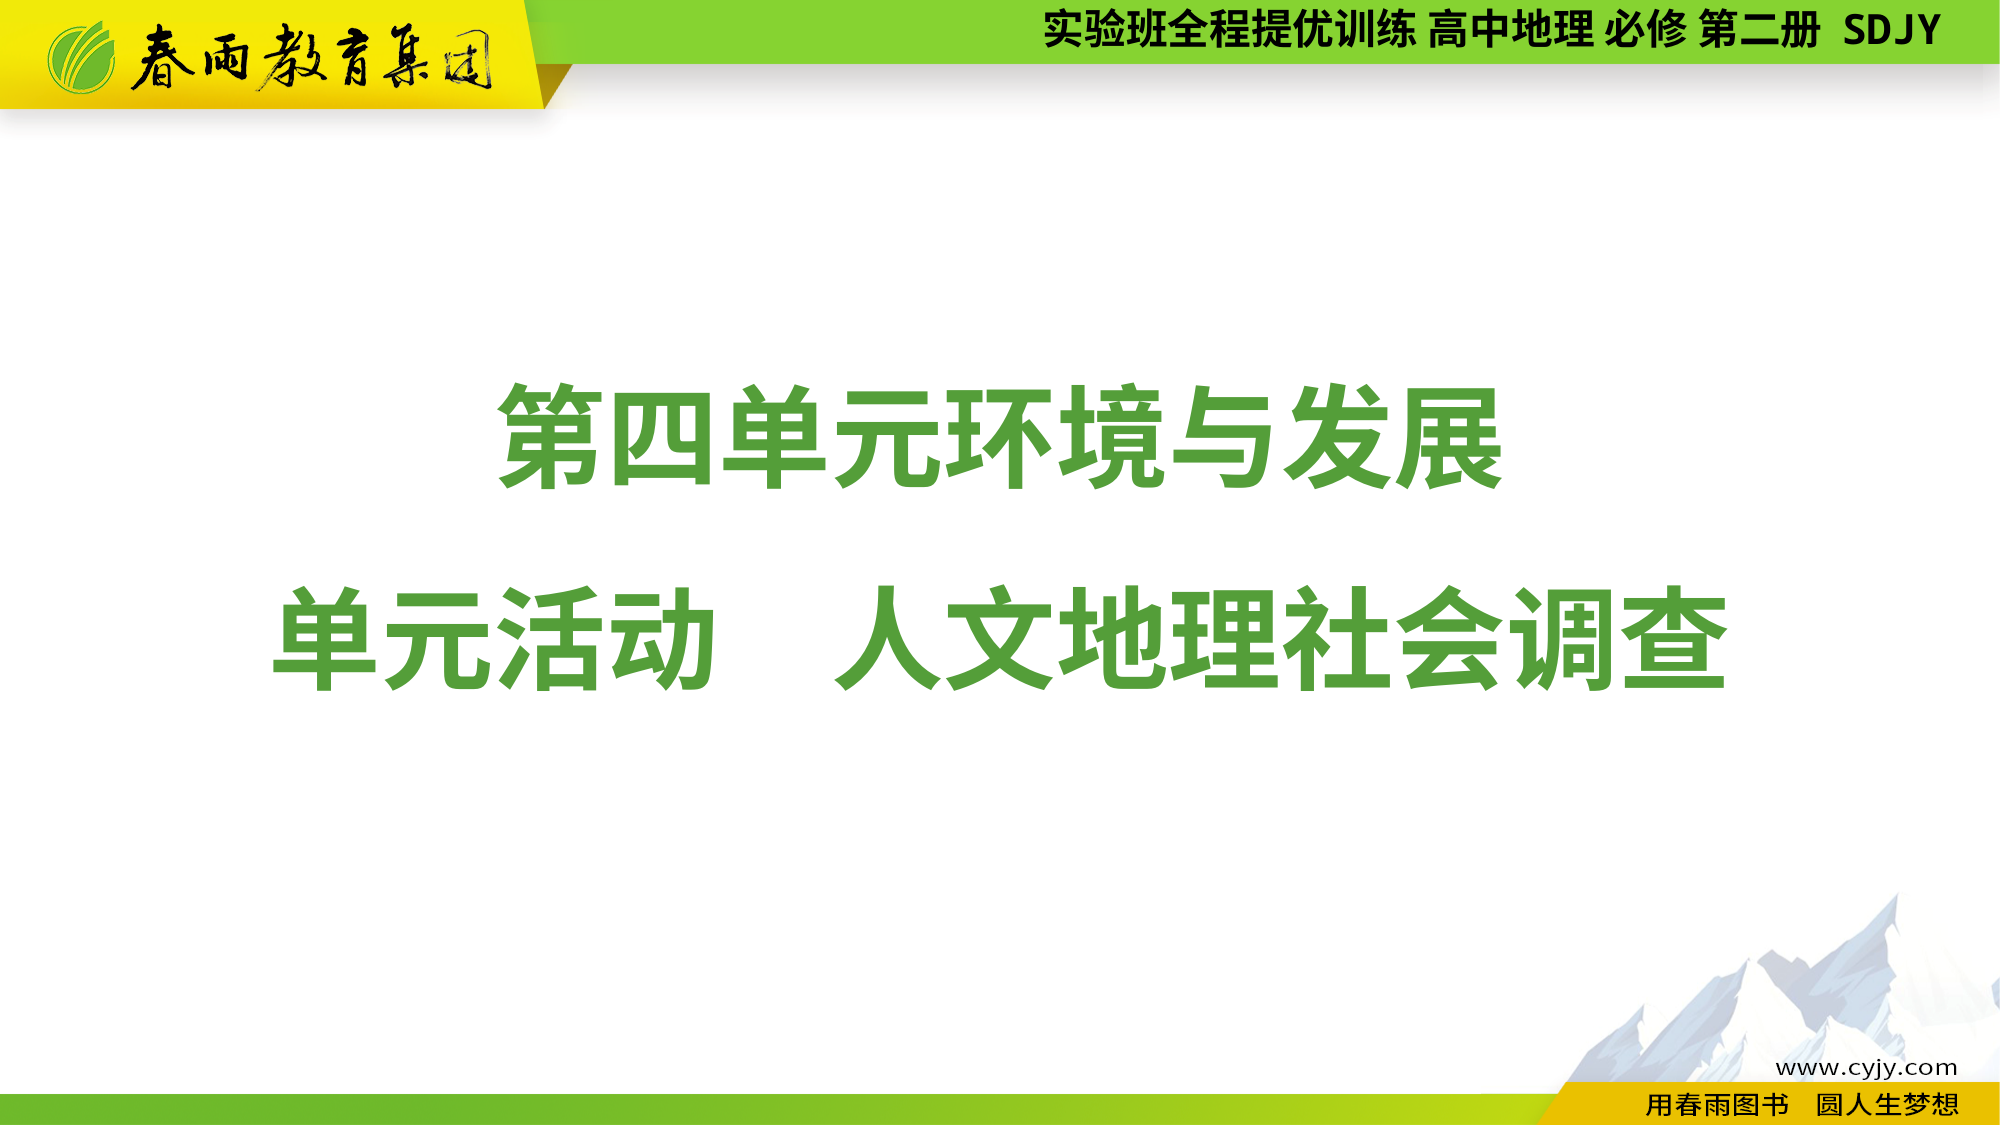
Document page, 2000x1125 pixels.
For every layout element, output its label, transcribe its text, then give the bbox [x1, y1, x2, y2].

text_box 第四单元环境与发展 单元活动 人文地理社会调查 [54, 291, 1946, 712]
picture [0, 0, 2000, 1125]
